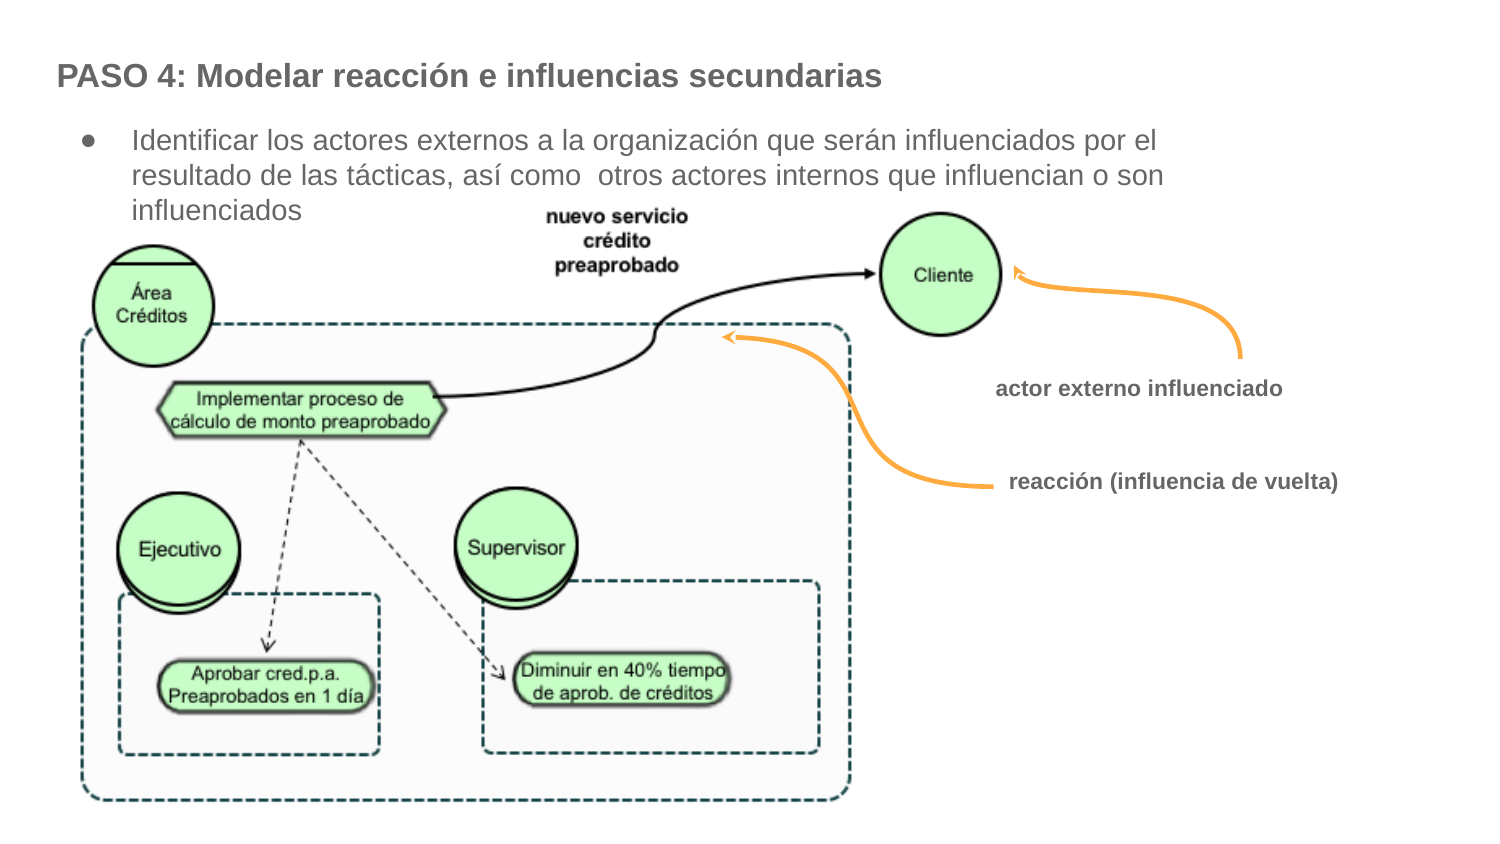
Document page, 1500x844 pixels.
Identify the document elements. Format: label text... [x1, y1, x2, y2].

text_box reacción (influencia de vuelta) [1018, 451, 1500, 508]
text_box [721, 336, 994, 487]
text_box actor externo influenciado [1179, 358, 1500, 415]
picture [49, 139, 1015, 820]
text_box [1080, 198, 1175, 426]
text_box PASO 4: Modelar reacción e influencias secundarias Identificar los actores externos a la organización que serán influenciados por el resultado de las tácticas, así como otros actores internos que influencian o son influenciados [41, 39, 1250, 140]
text_box actor externo influenciado [1018, 358, 1074, 415]
